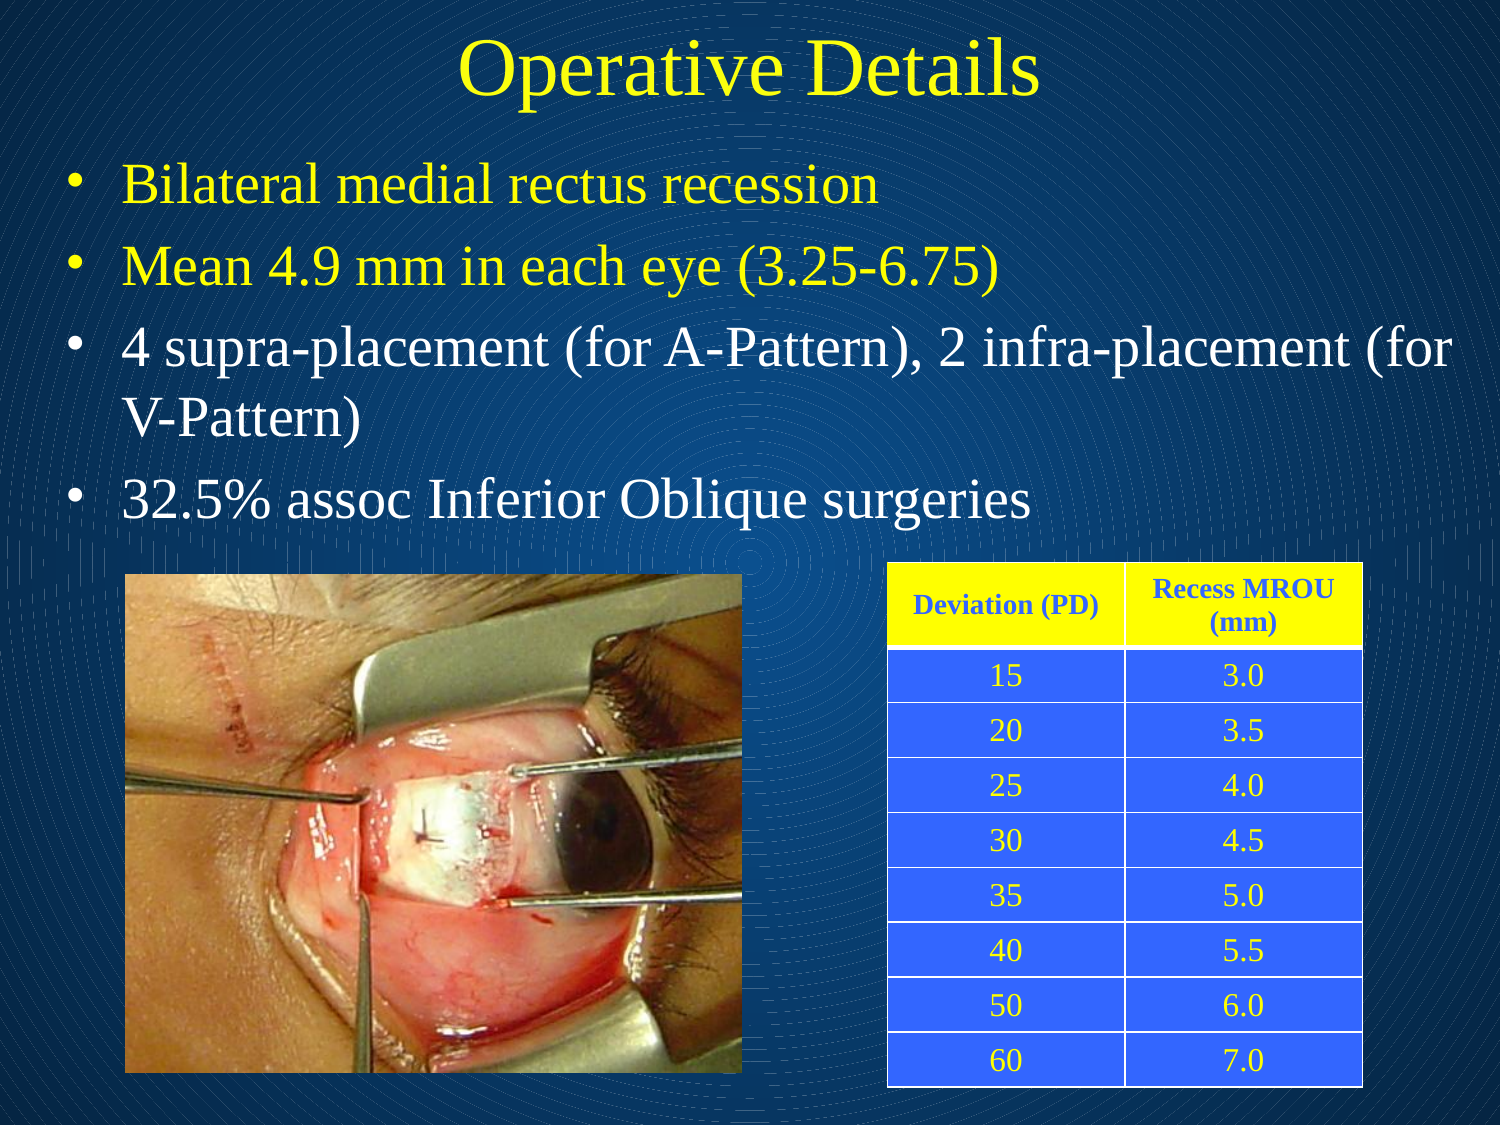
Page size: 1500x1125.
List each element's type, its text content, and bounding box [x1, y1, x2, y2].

table_cell 3.5 [1126, 703, 1362, 757]
table_cell 60 [888, 1033, 1124, 1086]
table_header Recess MROU (mm) [1126, 563, 1362, 645]
table_cell 4.5 [1126, 813, 1362, 867]
table_cell 5.5 [1126, 923, 1362, 976]
table_cell 15 [888, 650, 1124, 702]
table_cell 3.0 [1126, 650, 1362, 702]
title Operative Details [162, 0, 1338, 125]
table_cell 35 [888, 868, 1124, 921]
list Bilateral medial rectus recession Mean 4.9 mm in each eye (3.25-6.75) 4 supra-placement (for A-Pattern), 2 infra-placement (for V-Pattern) 32.5% assoc Inferior Oblique surgeries [50, 137, 1500, 1000]
table_cell 20 [888, 703, 1124, 757]
table_cell 25 [888, 758, 1124, 812]
table_header Deviation (PD) [888, 563, 1124, 645]
table_cell 50 [888, 978, 1124, 1031]
table_cell 30 [888, 813, 1124, 867]
table_cell 40 [888, 923, 1124, 976]
picture [124, 574, 742, 1073]
table_cell 4.0 [1126, 758, 1362, 812]
table_cell 5.0 [1126, 868, 1362, 921]
table_cell 6.0 [1126, 978, 1362, 1031]
table_cell 7.0 [1126, 1033, 1362, 1086]
